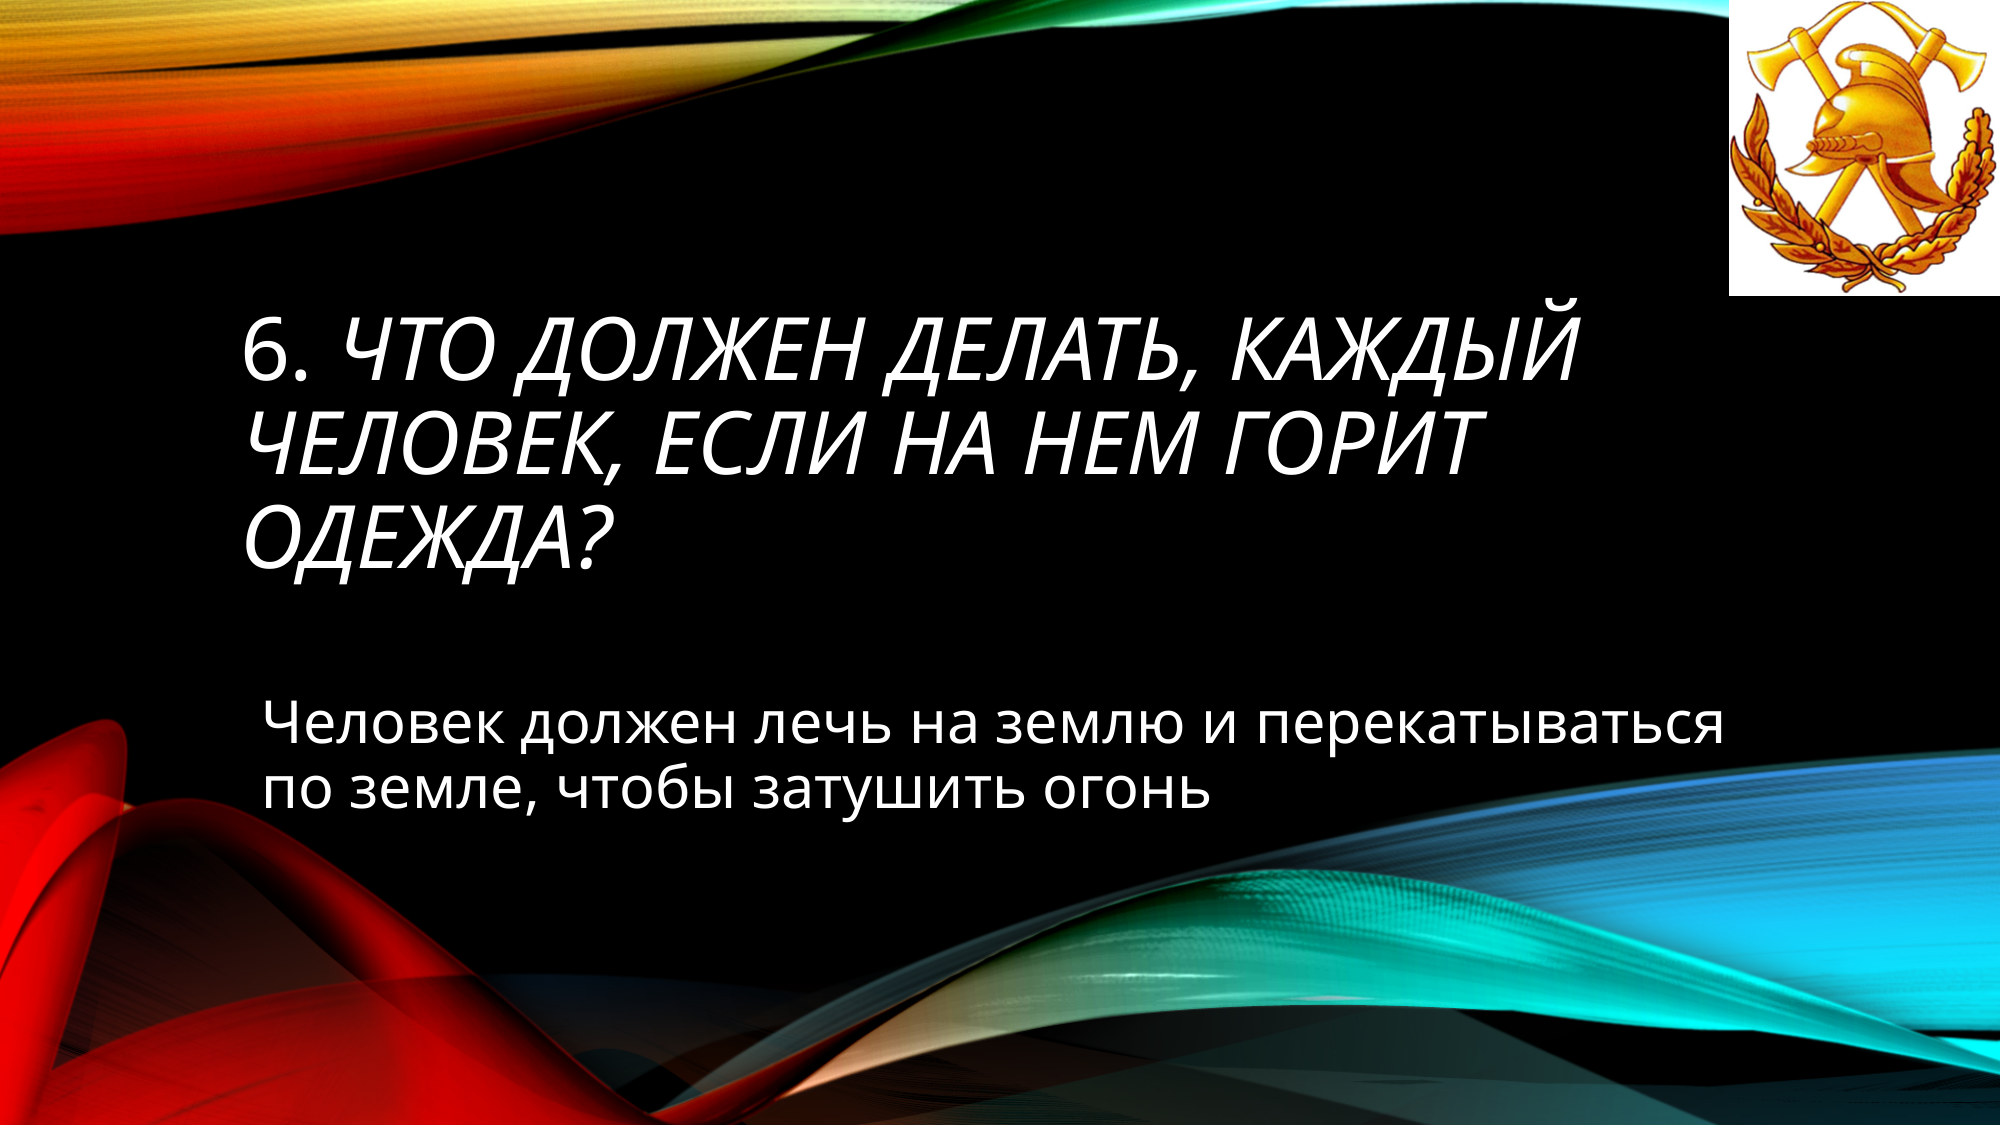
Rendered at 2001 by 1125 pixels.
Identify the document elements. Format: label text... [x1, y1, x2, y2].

title 6. Что должен делать, каждый человек, если на нем горит одежда? [225, 295, 1775, 596]
picture [0, 717, 2000, 1125]
subtitle Человек должен лечь на землю и перекатываться по земле, чтобы затушить огонь [246, 595, 1750, 863]
picture [0, 0, 2000, 297]
